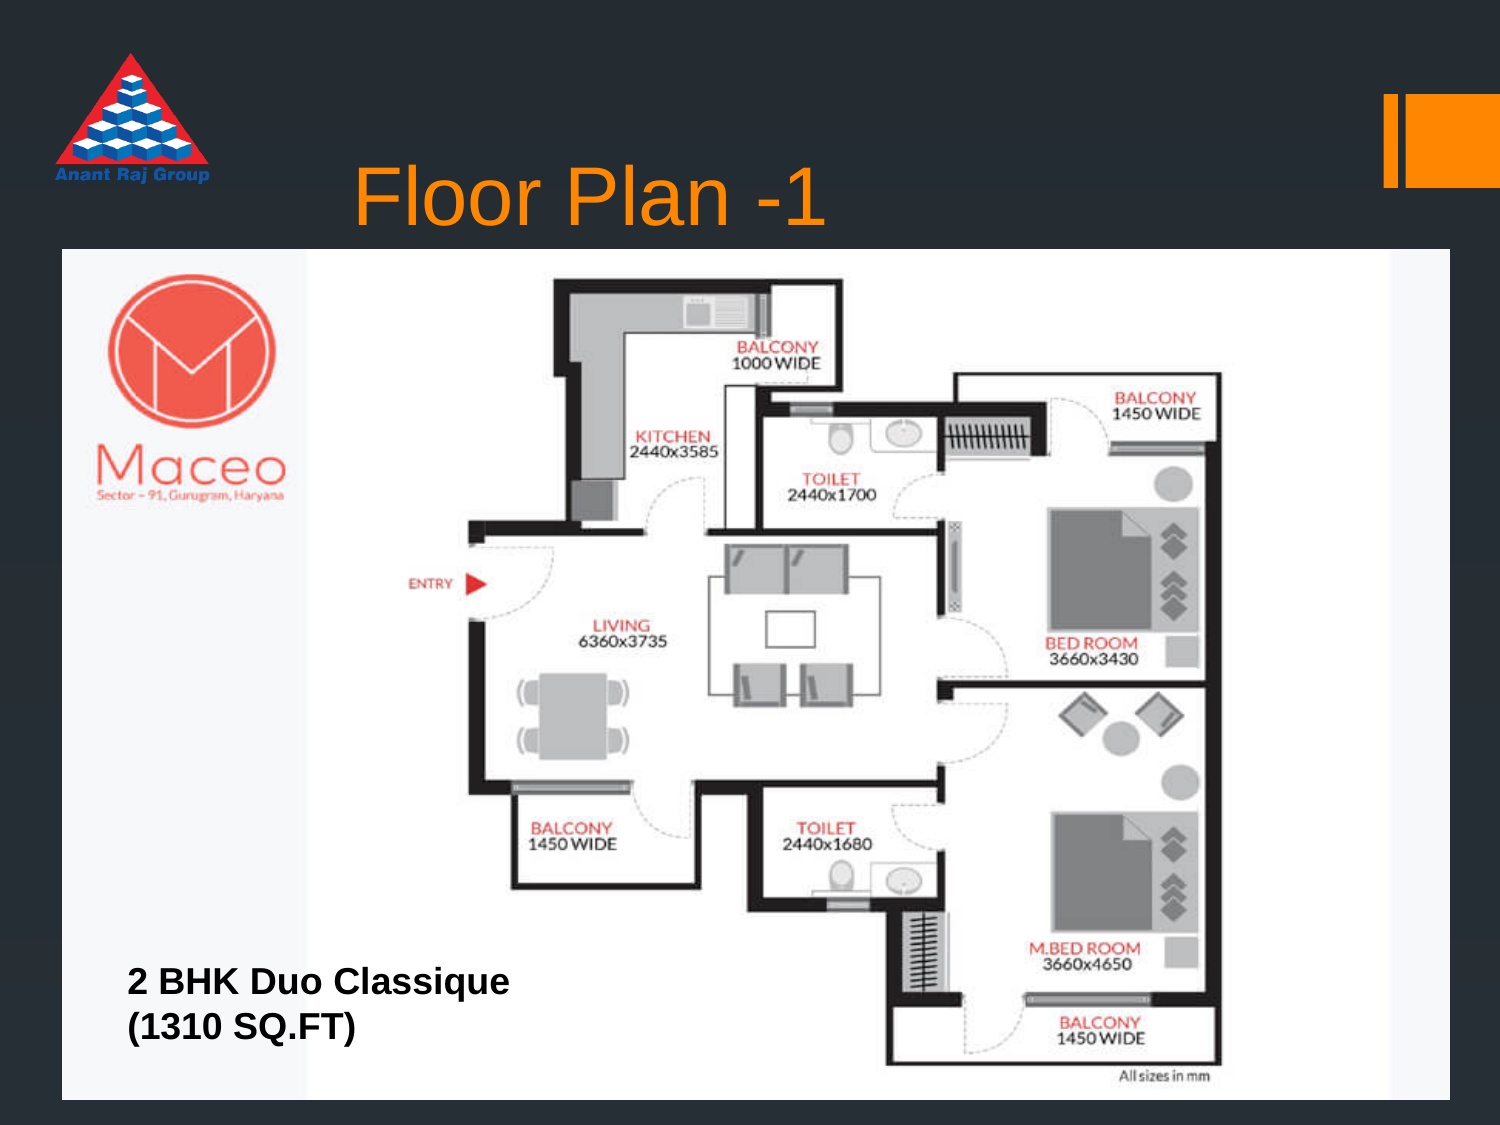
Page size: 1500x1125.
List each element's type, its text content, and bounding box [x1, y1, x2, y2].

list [61, 249, 1451, 1101]
title Floor Plan -1 [337, 112, 1388, 249]
picture [49, 49, 213, 187]
